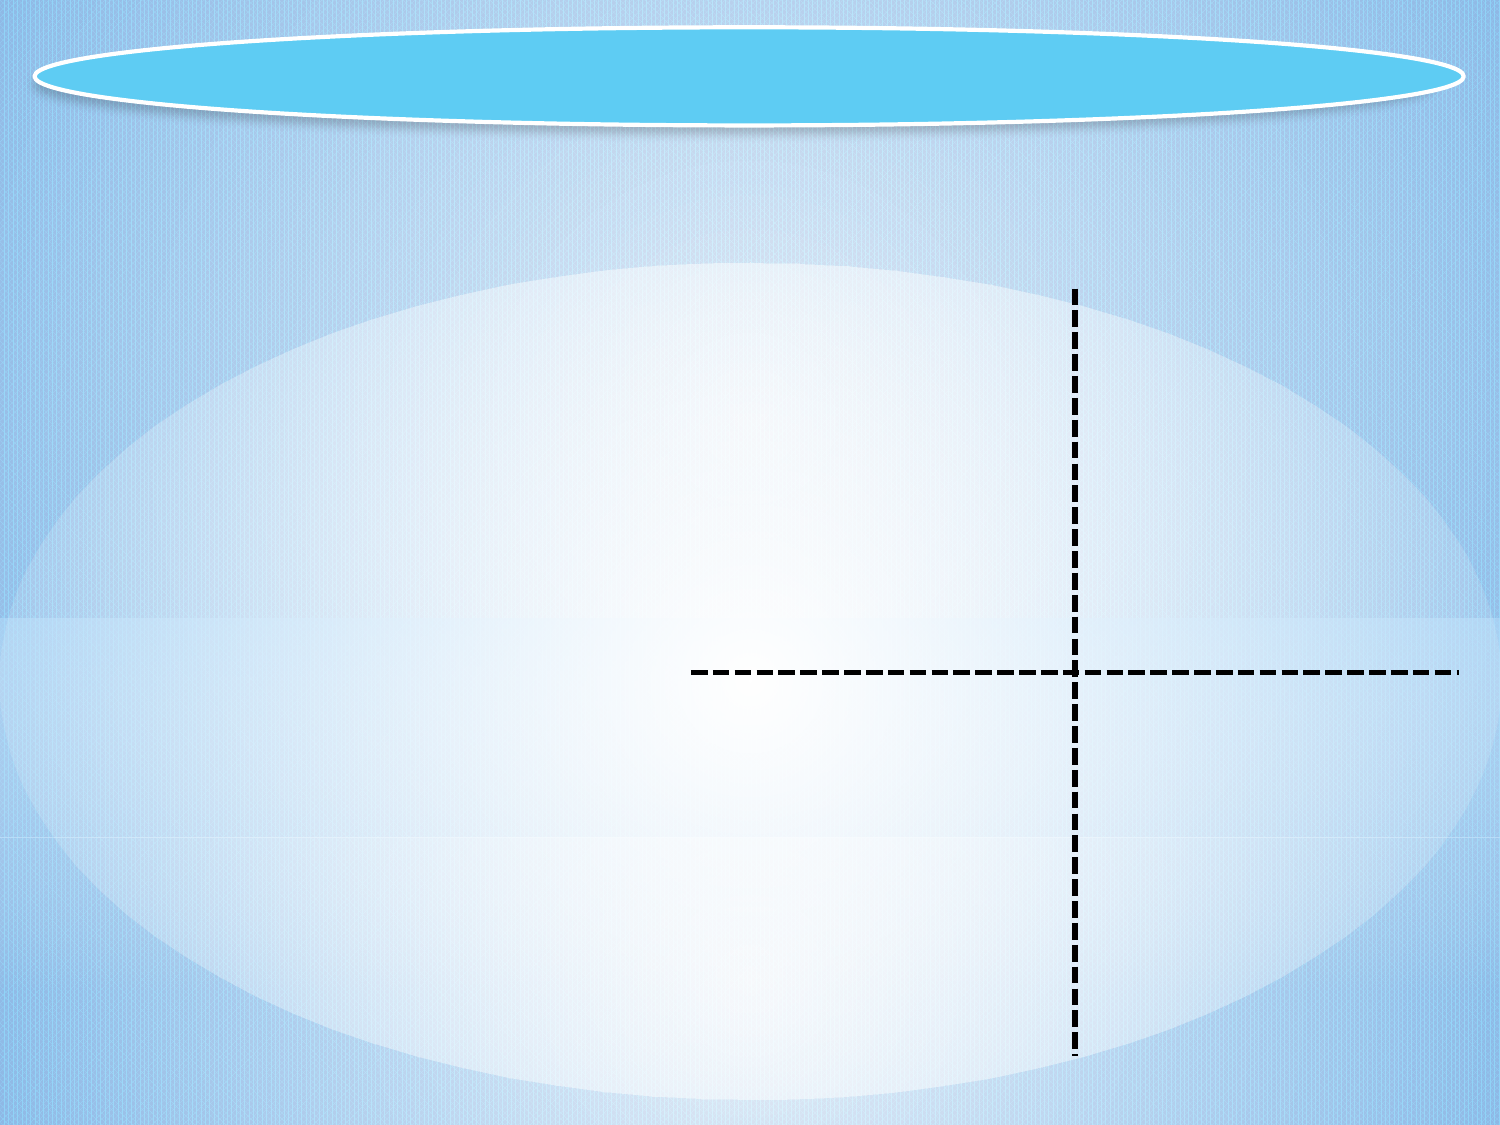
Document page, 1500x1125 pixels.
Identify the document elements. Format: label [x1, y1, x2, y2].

table_cell [1075, 672, 1459, 1056]
text_box [32, 25, 1466, 128]
table_cell [691, 672, 1075, 1056]
table_header [1075, 289, 1459, 672]
table_header [691, 289, 1075, 672]
